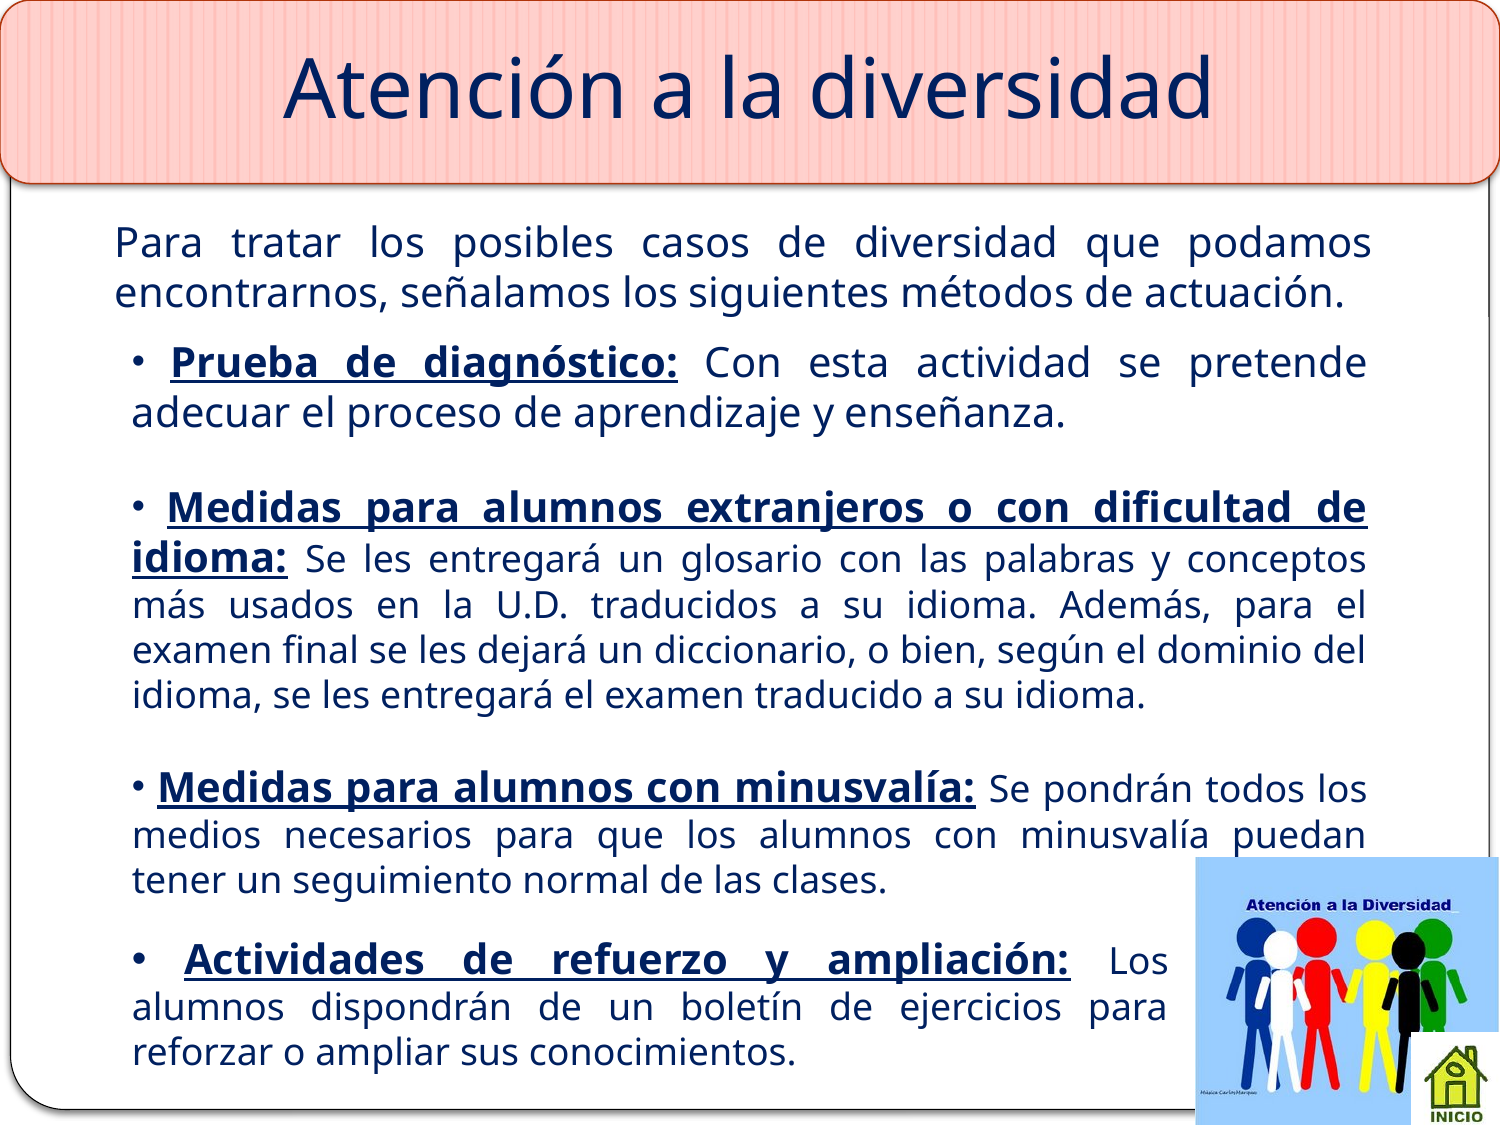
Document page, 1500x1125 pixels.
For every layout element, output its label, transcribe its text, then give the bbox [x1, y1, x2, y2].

text_box Para tratar los posibles casos de diversidad que podamos encontrarnos, señalamos los siguientes métodos de actuación. [100, 208, 1388, 323]
text_box Prueba de diagnóstico: Con esta actividad se pretende adecuar el proceso de aprendizaje y enseñanza. Medidas para alumnos extranjeros o con dificultad de idioma: Se les entregará un glosario con las palabras y conceptos más usados en la U.D. traducidos a su idioma. Además, para el examen final se les dejará un diccionario, o bien, según el dominio del idioma, se les entregará el examen traducido a su idioma. Medidas para alumnos con minusvalía: Se pondrán todos los medios necesarios para que los alumnos con minusvalía puedan tener un seguimiento normal de las clases. [117, 328, 1383, 953]
picture [1195, 857, 1500, 1125]
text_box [0, 0, 1500, 184]
text_box Actividades de refuerzo y ampliación: Los alumnos dispondrán de un boletín de ejercicios para reforzar o ampliar sus conocimientos. [117, 925, 1184, 1081]
